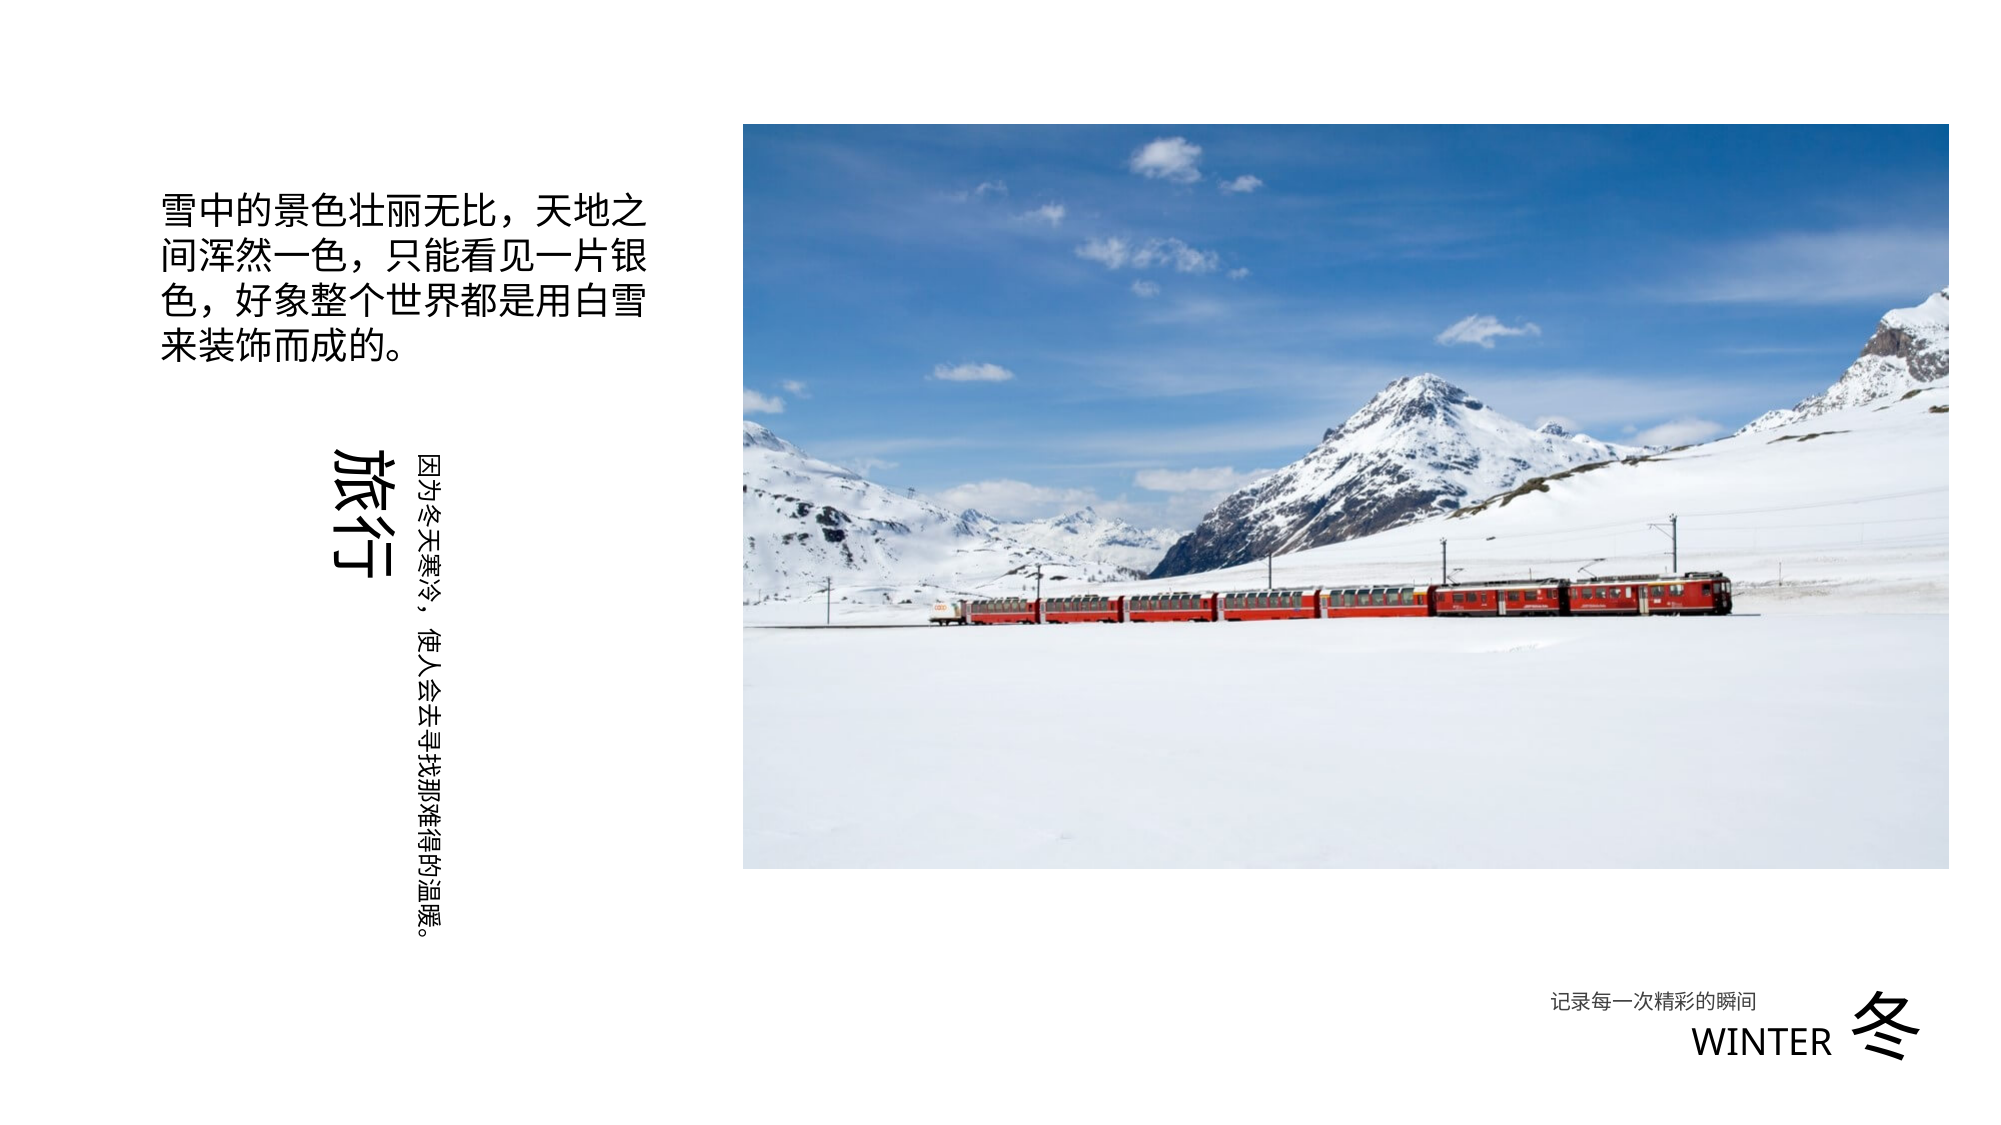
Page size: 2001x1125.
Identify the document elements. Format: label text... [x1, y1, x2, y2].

text_box 冬 [1834, 971, 1966, 1077]
picture [743, 124, 1949, 869]
text_box WINTER [1482, 1010, 1857, 1071]
text_box 旅行 [303, 432, 415, 807]
text_box 因为冬天寒冷，使人会去寻找那难得的温暖。 [392, 438, 454, 999]
text_box 雪中的景色壮丽无比，天地之间浑然一色，只能看见一片银色，好象整个世界都是用白雪来装饰而成的。 [145, 179, 700, 375]
text_box 记录每一次精彩的瞬间 [1535, 981, 1835, 1022]
